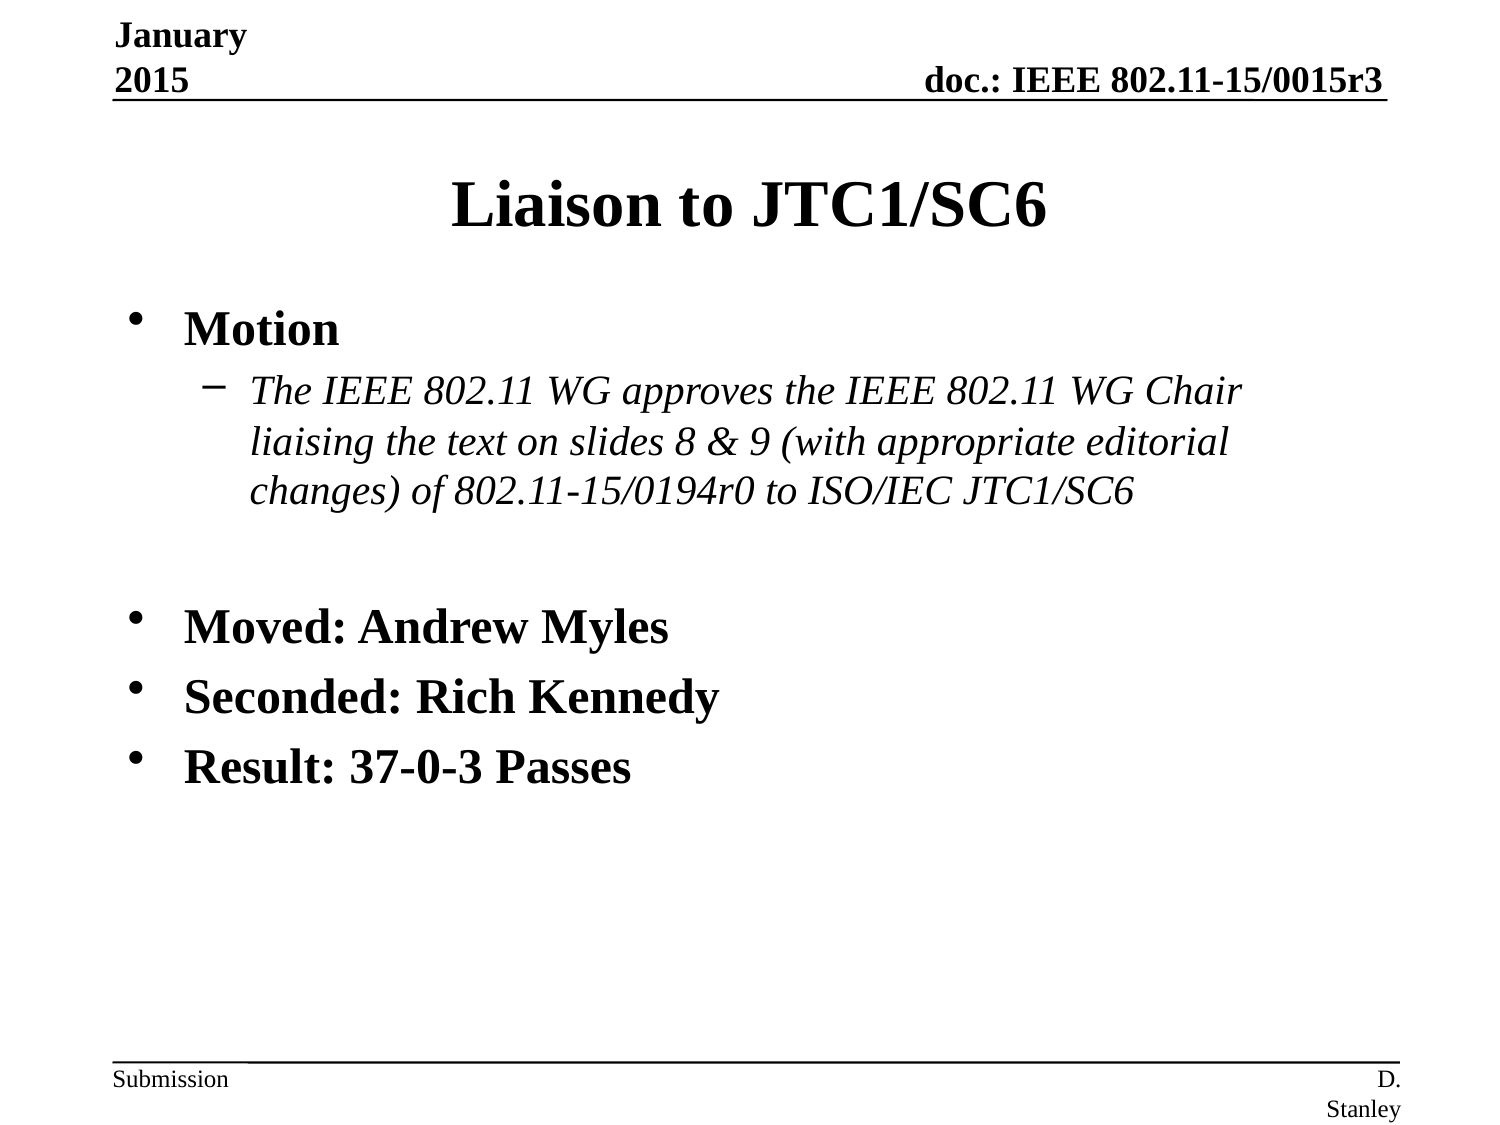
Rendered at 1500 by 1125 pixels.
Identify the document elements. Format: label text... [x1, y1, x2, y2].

list Motion The IEEE 802.11 WG approves the IEEE 802.11 WG Chair liaising the text on slides 8 & 9 (with appropriate editorial changes) of 802.11-15/0194r0 to ISO/IEC JTC1/SC6 Moved: Andrew Myles Seconded: Rich Kennedy Result: 37-0-3 Passes [112, 287, 1388, 1000]
footer D. Stanley Aruba Networks [1324, 1061, 1402, 1093]
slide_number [114, 54, 259, 101]
title Liaison to JTC1/SC6 [112, 112, 1388, 287]
